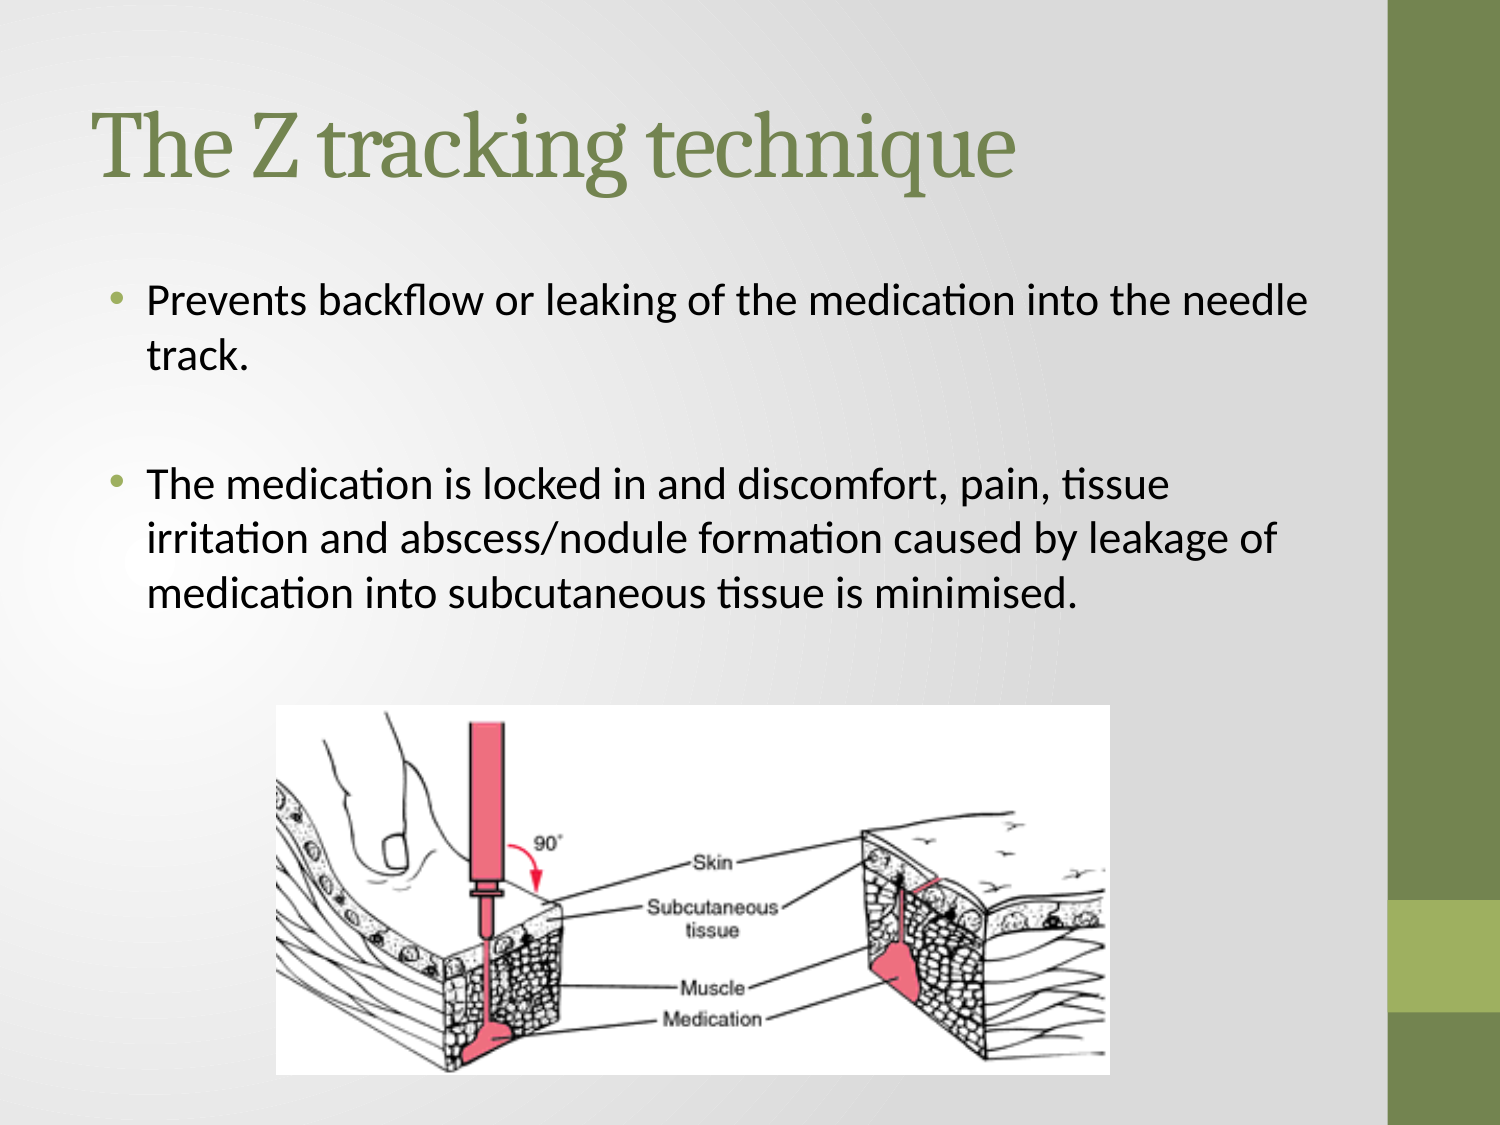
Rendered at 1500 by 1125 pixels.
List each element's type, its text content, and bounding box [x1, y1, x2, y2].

picture [275, 704, 1111, 1075]
list Prevents backflow or leaking of the medication into the needle track. The medication is locked in and discomfort, pain, tissue irritation and abscess/nodule formation caused by leakage of medication into subcutaneous tissue is minimised. [75, 262, 1325, 1050]
title The Z tracking technique [75, 45, 1325, 233]
